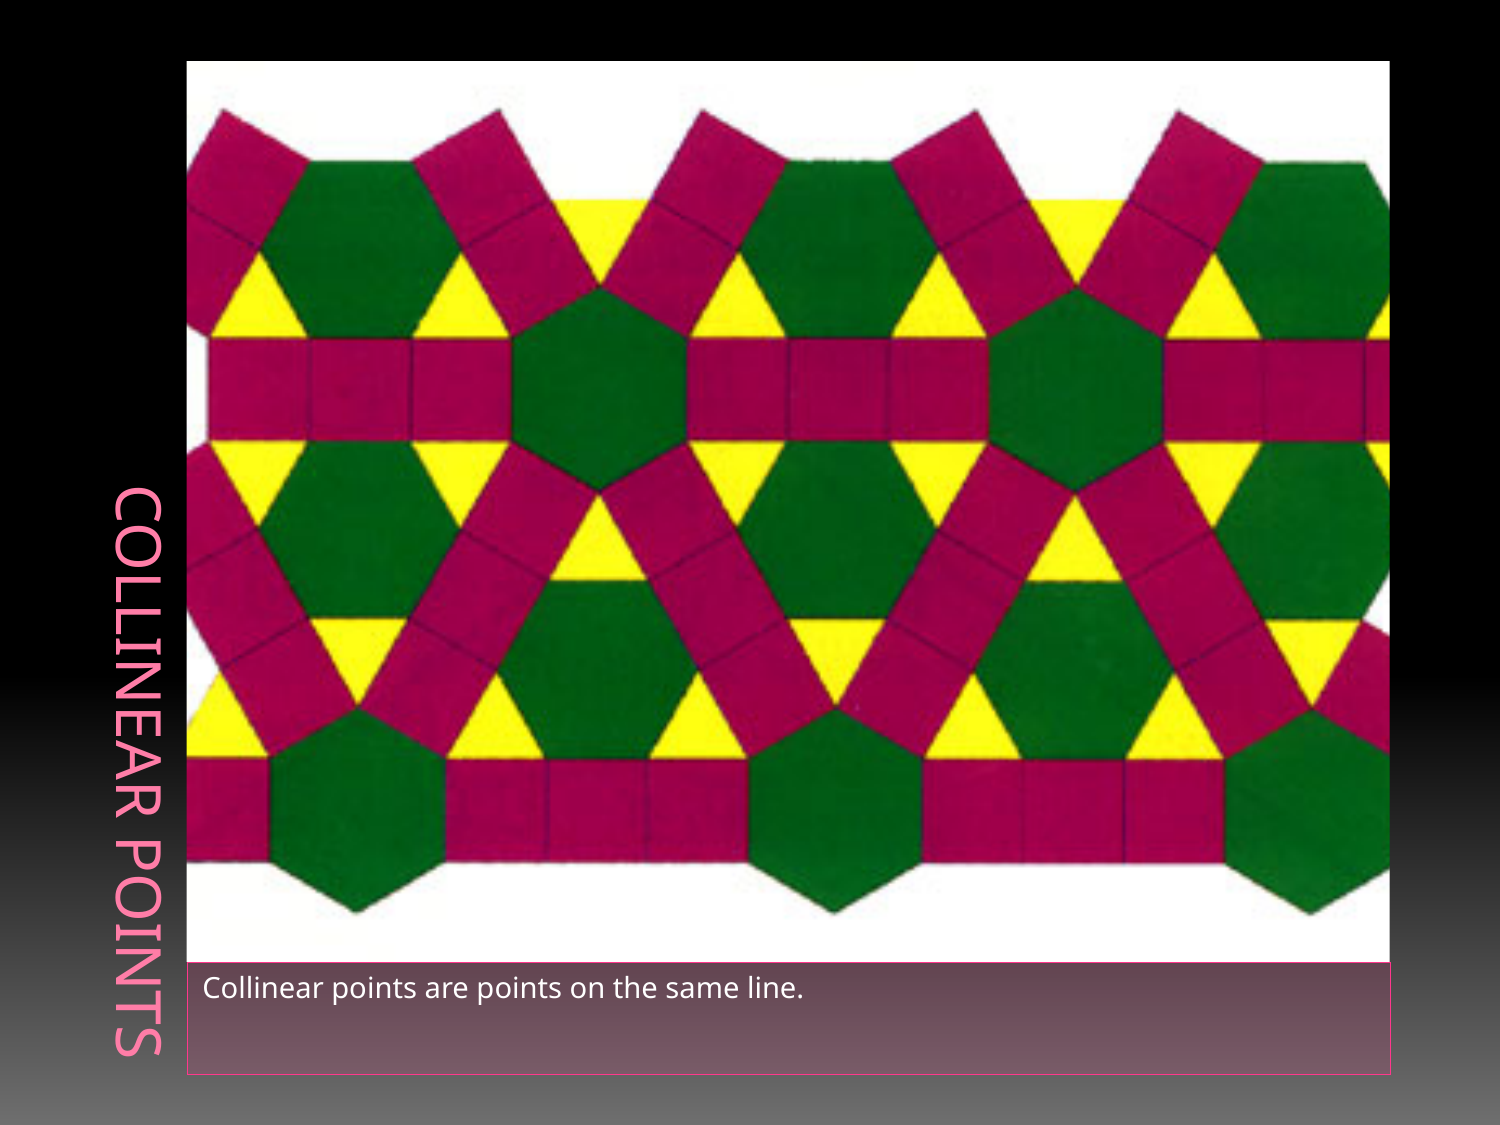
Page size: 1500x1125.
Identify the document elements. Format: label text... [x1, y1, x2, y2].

title Collinear points [36, 24, 186, 1075]
list Collinear points are points on the same line. [187, 962, 1391, 1075]
picture [186, 61, 1390, 962]
